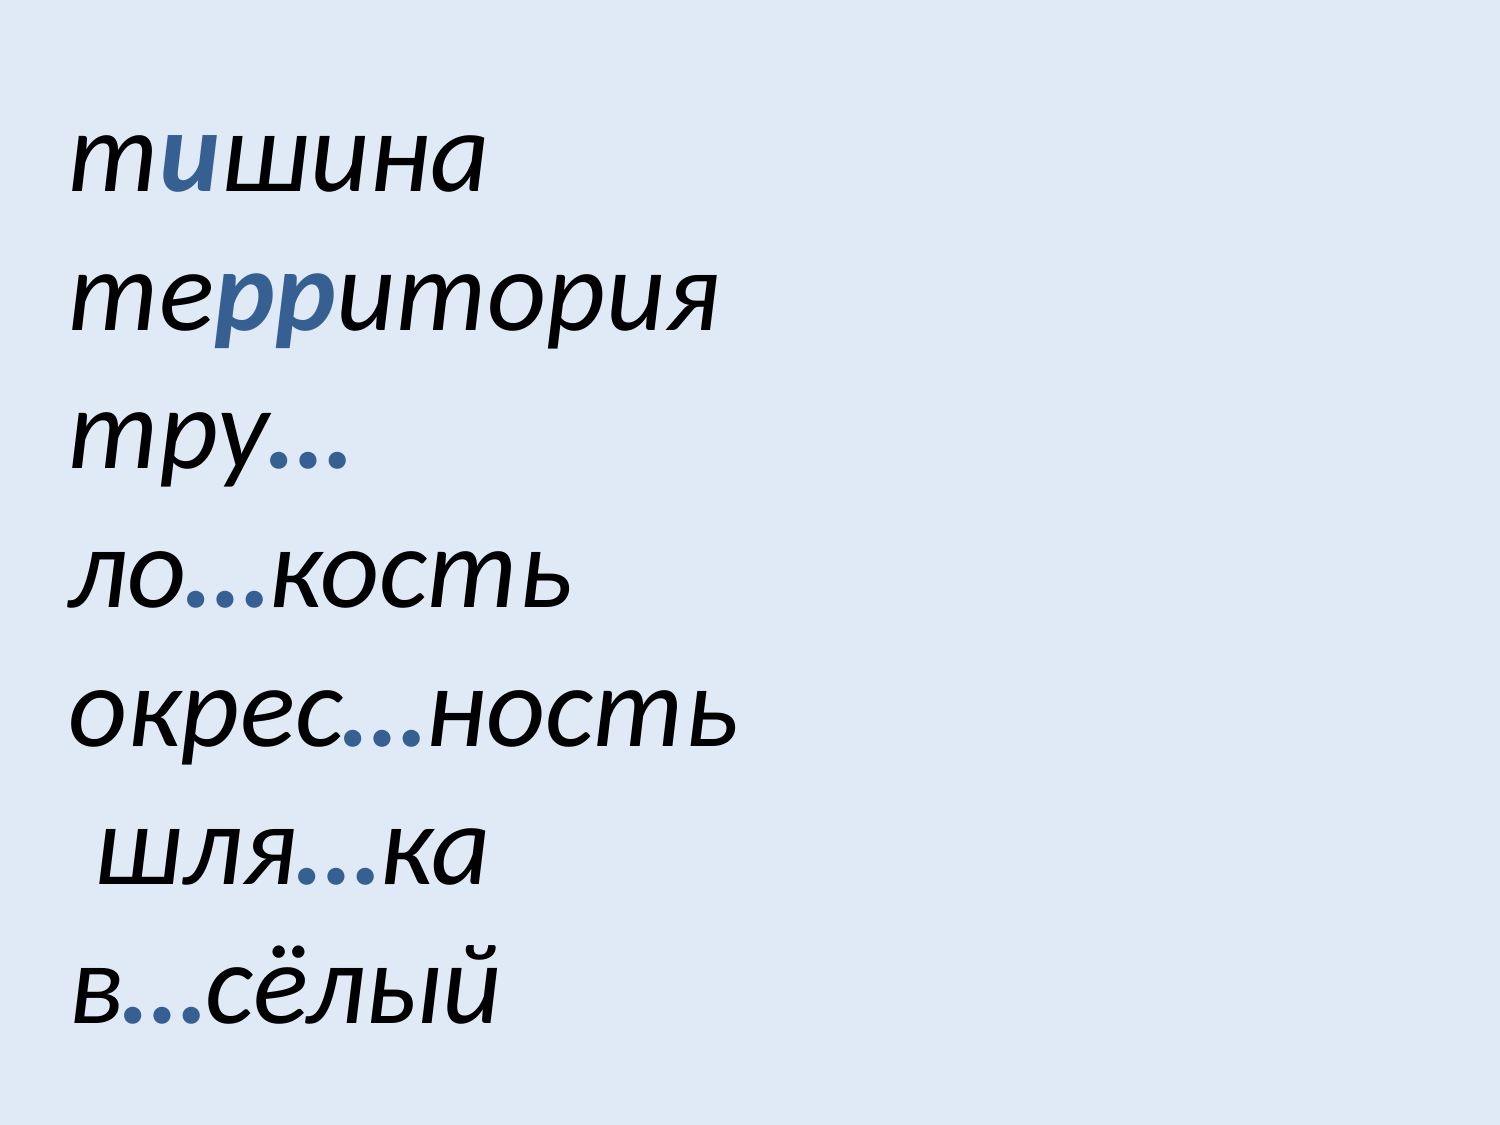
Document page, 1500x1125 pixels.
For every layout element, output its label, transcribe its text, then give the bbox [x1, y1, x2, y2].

title тишина территория тру… ло…кость окрес…ность шля…ка в…сёлый [53, 66, 1404, 1057]
